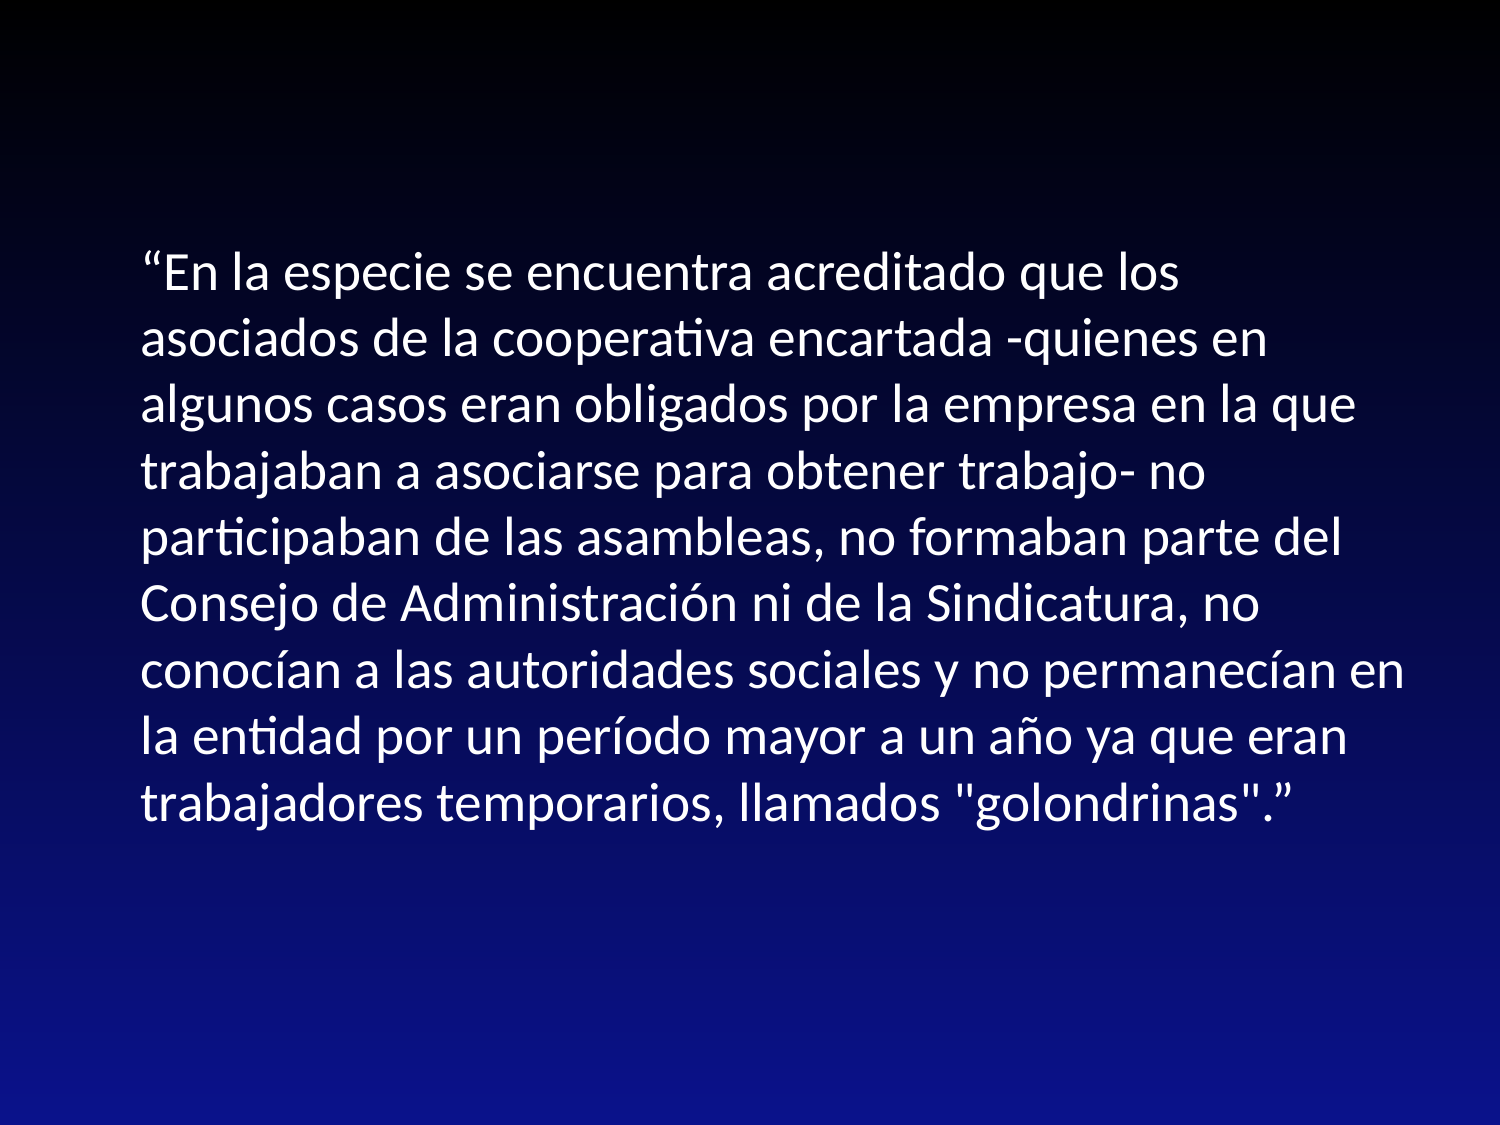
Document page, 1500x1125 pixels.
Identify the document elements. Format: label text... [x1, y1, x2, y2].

list “En la especie se encuentra acreditado que los asociados de la cooperativa encartada -quienes en algunos casos eran obligados por la empresa en la que trabajaban a asociarse para obtener trabajo- no participaban de las asambleas, no formaban parte del Consejo de Administración ni de la Sindicatura, no conocían a las autoridades sociales y no permanecían en la entidad por un período mayor a un año ya que eran trabajadores temporarios, llamados "golondrinas".” [75, 160, 1425, 1005]
